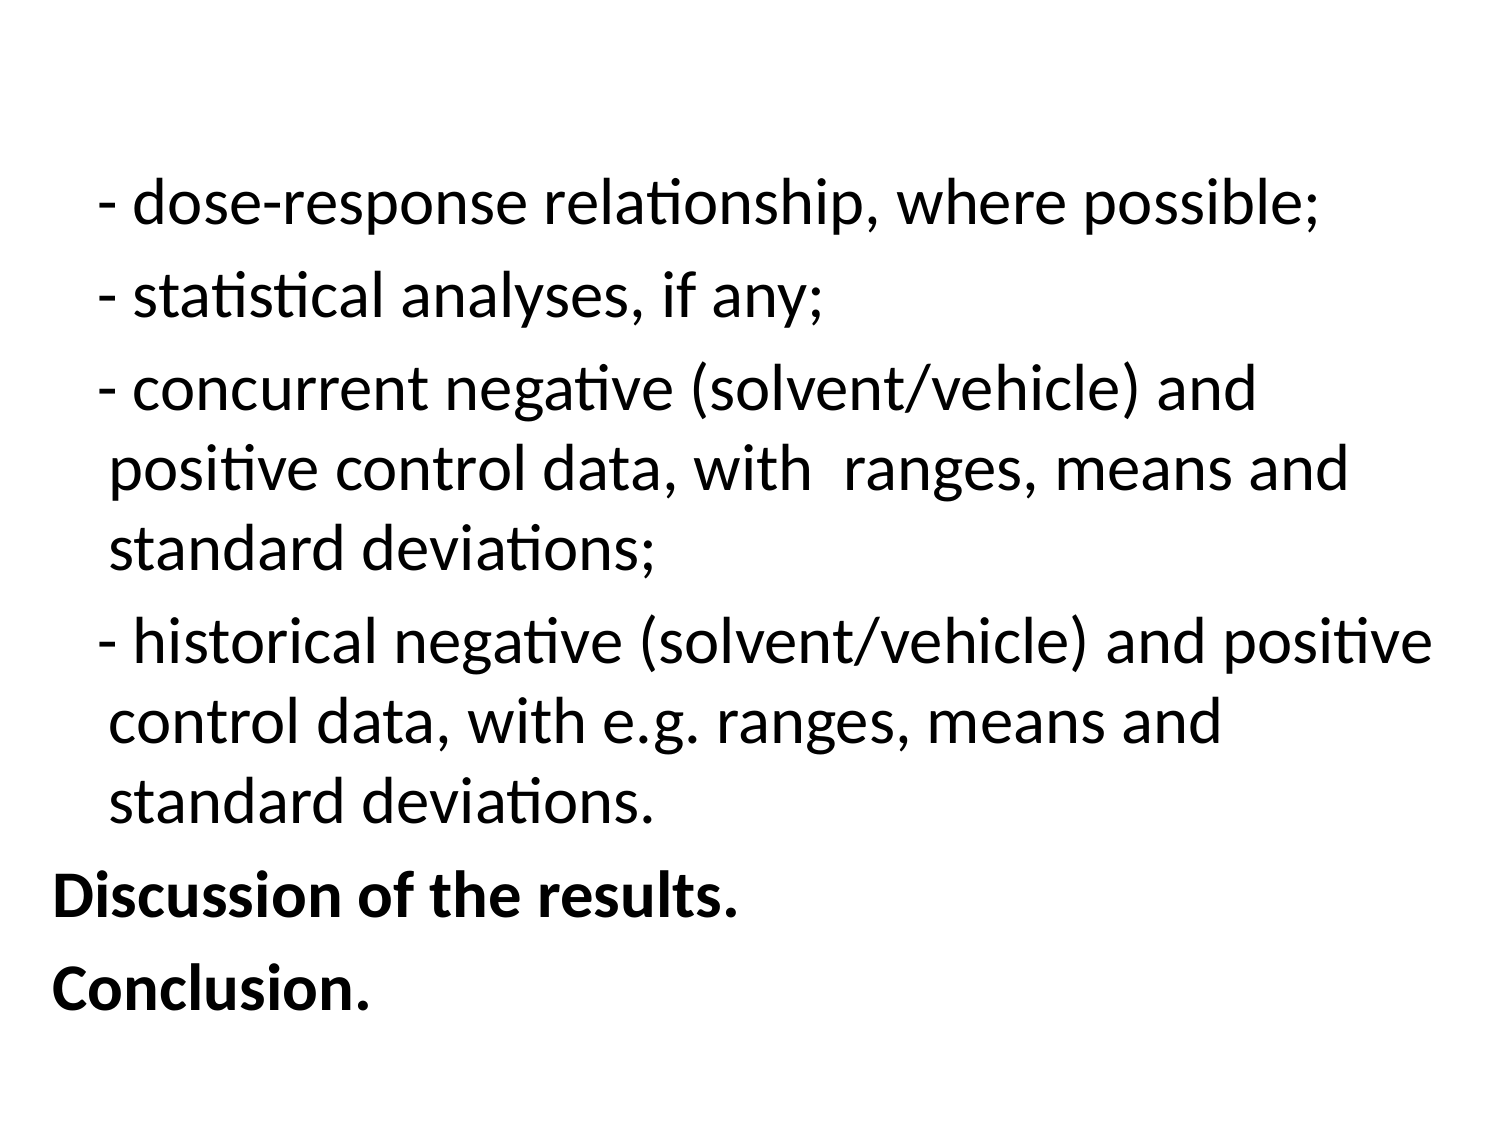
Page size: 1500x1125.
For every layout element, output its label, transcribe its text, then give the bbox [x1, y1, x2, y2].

list - dose-response relationship, where possible; - statistical analyses, if any; - concurrent negative (solvent/vehicle) and positive control data, with ranges, means and standard deviations; - historical negative (solvent/vehicle) and positive control data, with e.g. ranges, means and standard deviations. Discussion of the results. Conclusion. [37, 149, 1475, 1075]
